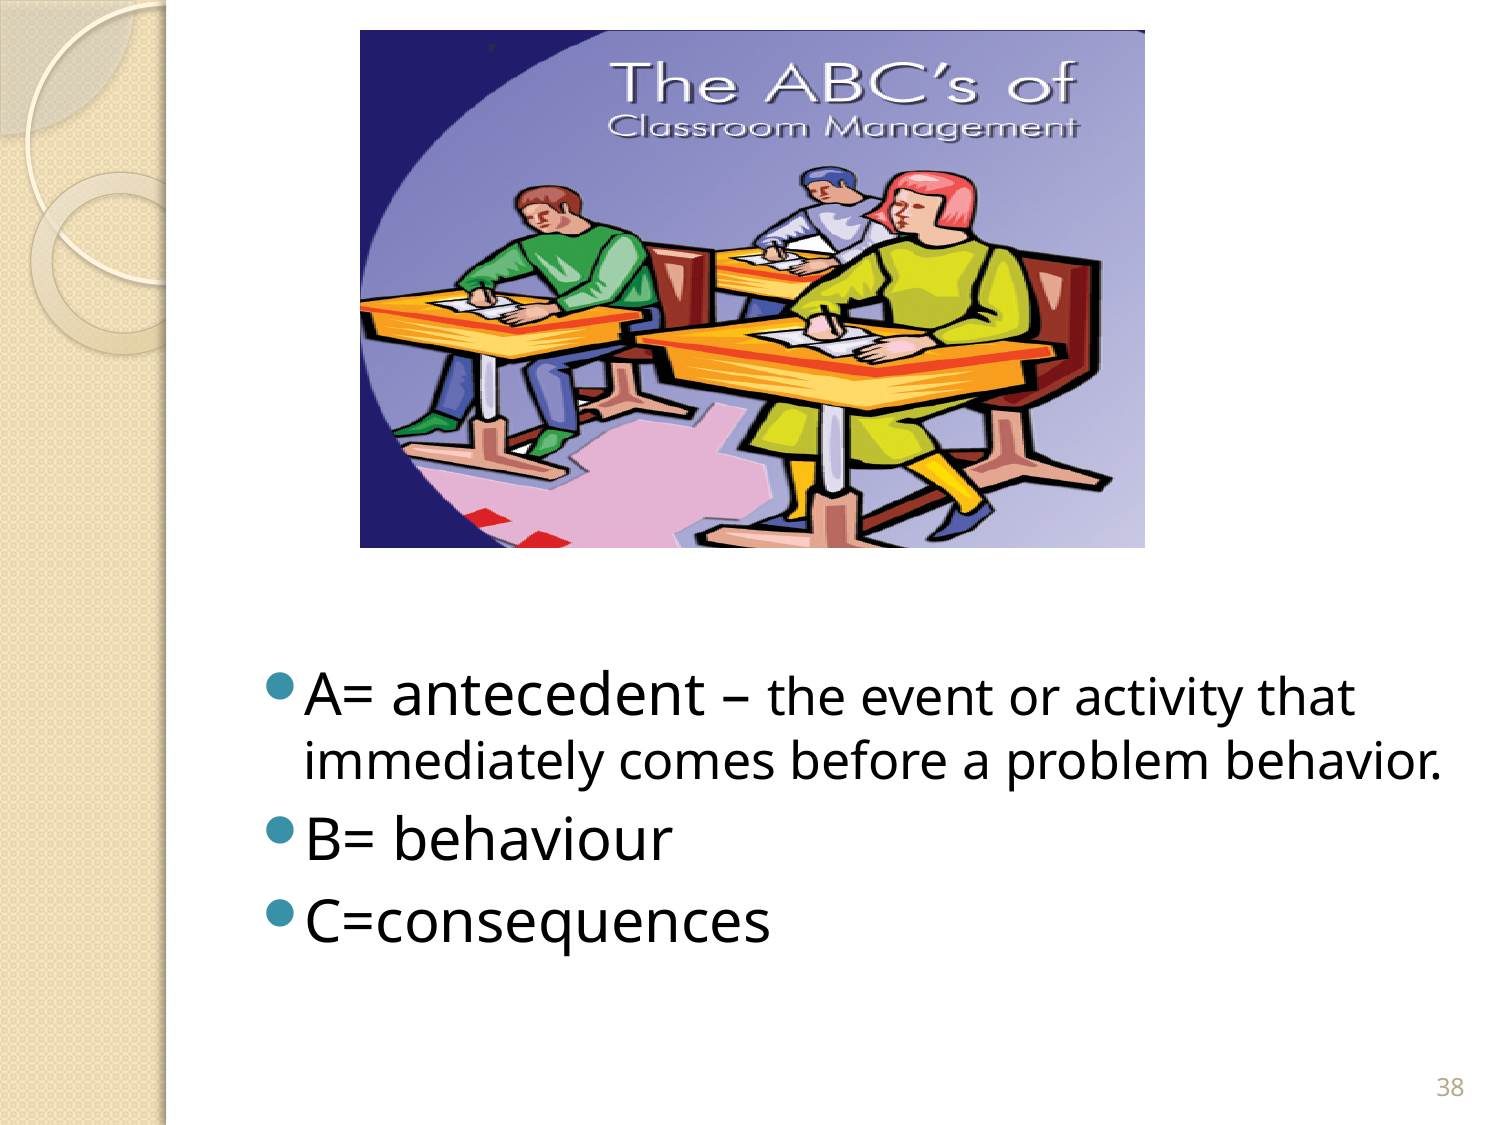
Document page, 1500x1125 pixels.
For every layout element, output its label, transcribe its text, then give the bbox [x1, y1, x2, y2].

slide_number 38 [1413, 1034, 1488, 1113]
list A= antecedent – the event or activity that immediately comes before a problem behavior. B= behaviour C=consequences [235, 237, 1466, 1025]
picture [359, 30, 1145, 549]
